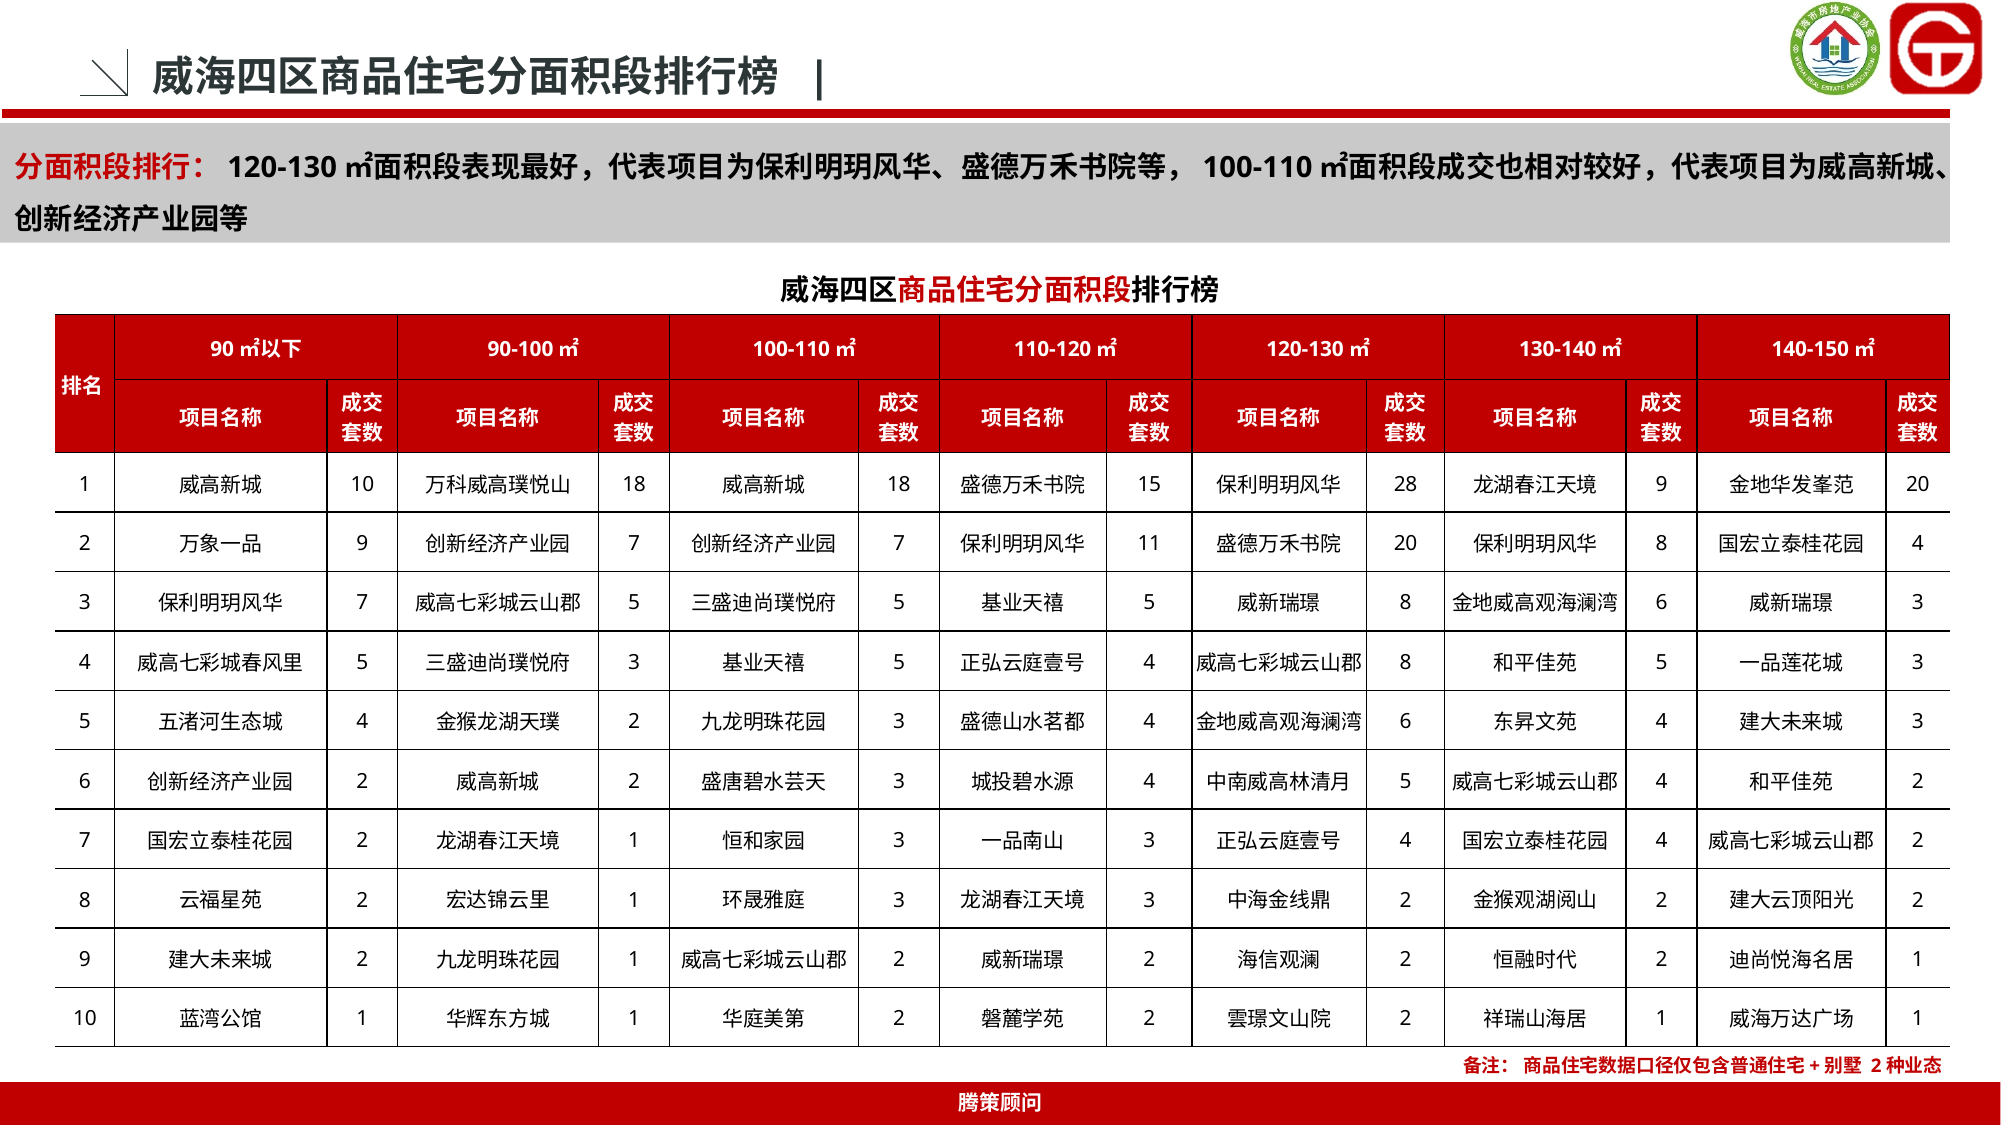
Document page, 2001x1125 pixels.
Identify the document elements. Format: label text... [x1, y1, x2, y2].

table_cell 1 [328, 988, 397, 1046]
table_cell 2 [328, 750, 397, 808]
table_header 140-150㎡ [1698, 315, 1949, 379]
table_cell 3 [1887, 572, 1950, 630]
table_cell 威高七彩城云山郡 [670, 929, 858, 987]
table_cell 盛德万禾书院 [1193, 513, 1366, 571]
table_cell 成交 套数 [859, 380, 939, 452]
table_cell 2 [1887, 750, 1950, 808]
table_cell 蓝湾公馆 [115, 988, 326, 1046]
table_cell 5 [599, 572, 669, 630]
table_cell 18 [599, 453, 669, 511]
table_cell 万象一品 [115, 513, 326, 571]
table_cell 金地华发峯范 [1698, 453, 1885, 511]
table_cell 20 [1887, 453, 1950, 511]
table_header 100-110㎡ [670, 315, 939, 379]
table_cell 3 [1107, 869, 1191, 927]
table_cell 2 [859, 988, 939, 1046]
table_cell 2 [1107, 988, 1191, 1046]
table_cell 3 [1107, 810, 1191, 868]
table_cell 宏达锦云里 [398, 869, 598, 927]
table_cell 成交 套数 [328, 380, 397, 452]
table_cell 威新瑞璟 [1698, 572, 1885, 630]
table_cell 成交 套数 [599, 380, 669, 452]
table_cell 3 [1887, 632, 1950, 690]
table_cell 1 [599, 869, 669, 927]
table_cell 1 [1887, 988, 1950, 1046]
table_cell 4 [1887, 513, 1950, 571]
table_cell 项目名称 [1698, 380, 1885, 452]
text_box 威海四区商品住宅分面积段排行榜 [693, 263, 1308, 314]
table_cell 城投碧水源 [940, 750, 1106, 808]
table_cell 2 [1367, 869, 1444, 927]
table_cell 成交 套数 [1367, 380, 1444, 452]
picture [1786, 0, 1989, 98]
table_cell 华辉东方城 [398, 988, 598, 1046]
table_cell 威高七彩城云山郡 [1445, 750, 1625, 808]
table_cell 1 [55, 453, 114, 511]
table_cell 创新经济产业园 [398, 513, 598, 571]
table_cell 国宏立泰桂花园 [1698, 513, 1885, 571]
table_cell 和平佳苑 [1445, 632, 1625, 690]
table_cell 和平佳苑 [1698, 750, 1885, 808]
table_cell 成交 套数 [1887, 380, 1950, 452]
table_cell 金地威高观海澜湾 [1193, 691, 1366, 749]
table_cell 保利明玥风华 [1445, 513, 1625, 571]
table_cell 2 [328, 869, 397, 927]
table_cell 华庭美第 [670, 988, 858, 1046]
table_cell 2 [1627, 869, 1696, 927]
table_cell 创新经济产业园 [670, 513, 858, 571]
table_cell 10 [55, 988, 114, 1046]
table_cell 五渚河生态城 [115, 691, 326, 749]
table_cell 威高新城 [398, 750, 598, 808]
table_cell 中海金线鼎 [1193, 869, 1366, 927]
table_cell 恒融时代 [1445, 929, 1625, 987]
table_cell 7 [328, 572, 397, 630]
table_header 排名 [55, 315, 114, 452]
table_cell 15 [1107, 453, 1191, 511]
table_cell 4 [1107, 632, 1191, 690]
table_cell 威高七彩城春风里 [115, 632, 326, 690]
table_cell 4 [1627, 750, 1696, 808]
table_cell 中南威高林清月 [1193, 750, 1366, 808]
table_cell 基业天禧 [670, 632, 858, 690]
table_cell 3 [599, 632, 669, 690]
table_cell 项目名称 [940, 380, 1106, 452]
table_cell 九龙明珠花园 [398, 929, 598, 987]
table_cell 国宏立泰桂花园 [115, 810, 326, 868]
table_cell 4 [1367, 810, 1444, 868]
table_cell 保利明玥风华 [1193, 453, 1366, 511]
table_cell 7 [859, 513, 939, 571]
table_cell 盛德山水茗都 [940, 691, 1106, 749]
table_cell 2 [599, 750, 669, 808]
table_cell 3 [859, 869, 939, 927]
table_header 90-100㎡ [398, 315, 669, 379]
table_cell 成交 套数 [1627, 380, 1696, 452]
table_cell 项目名称 [1193, 380, 1366, 452]
table_cell 海信观澜 [1193, 929, 1366, 987]
table_cell 5 [1107, 572, 1191, 630]
table_cell 恒和家园 [670, 810, 858, 868]
table_cell 1 [1887, 929, 1950, 987]
table_cell 正弘云庭壹号 [1193, 810, 1366, 868]
table_cell 2 [1887, 810, 1950, 868]
table_cell 6 [55, 750, 114, 808]
table_cell 28 [1367, 453, 1444, 511]
table_cell 5 [859, 572, 939, 630]
text_box 威海四区商品住宅分面积段排行榜 | [138, 41, 1236, 108]
table_cell 4 [1627, 691, 1696, 749]
table_cell 项目名称 [1445, 380, 1625, 452]
table_cell 威新瑞璟 [940, 929, 1106, 987]
table_cell 威海万达广场 [1698, 988, 1885, 1046]
table_cell 金猴观湖阅山 [1445, 869, 1625, 927]
table_cell 项目名称 [670, 380, 858, 452]
table_cell 3 [55, 572, 114, 630]
table_cell 4 [1107, 750, 1191, 808]
table_cell 1 [599, 988, 669, 1046]
table_cell 龙湖春江天境 [940, 869, 1106, 927]
table_cell 4 [1107, 691, 1191, 749]
table_cell 8 [1367, 632, 1444, 690]
table_cell 正弘云庭壹号 [940, 632, 1106, 690]
table_cell 东昇文苑 [1445, 691, 1625, 749]
table_cell 威高七彩城云山郡 [1698, 810, 1885, 868]
table_cell 7 [55, 810, 114, 868]
table_cell 9 [55, 929, 114, 987]
table_header 110-120㎡ [940, 315, 1191, 379]
table_cell 20 [1367, 513, 1444, 571]
table_cell 三盛迪尚璞悦府 [670, 572, 858, 630]
table_cell 金地威高观海澜湾 [1445, 572, 1625, 630]
table_cell 3 [859, 750, 939, 808]
table_cell 8 [55, 869, 114, 927]
table_cell 9 [1627, 453, 1696, 511]
table_cell 磐麓学苑 [940, 988, 1106, 1046]
table_cell 万科威高璞悦山 [398, 453, 598, 511]
table_cell 项目名称 [115, 380, 326, 452]
table_cell 2 [1887, 869, 1950, 927]
table_cell 8 [1367, 572, 1444, 630]
table_cell 1 [1627, 988, 1696, 1046]
table_cell 1 [599, 929, 669, 987]
table_cell 项目名称 [398, 380, 598, 452]
table_header 130-140㎡ [1445, 315, 1696, 379]
table_cell 雲璟文山院 [1193, 988, 1366, 1046]
table_cell 2 [328, 929, 397, 987]
table_cell 三盛迪尚璞悦府 [398, 632, 598, 690]
table_cell 威新瑞璟 [1193, 572, 1366, 630]
table_cell 威高七彩城云山郡 [1193, 632, 1366, 690]
table_cell 4 [55, 632, 114, 690]
table_cell 龙湖春江天境 [398, 810, 598, 868]
table_cell 2 [599, 691, 669, 749]
table_cell 2 [55, 513, 114, 571]
table_cell 建大未来城 [115, 929, 326, 987]
table_cell 11 [1107, 513, 1191, 571]
table_cell 保利明玥风华 [940, 513, 1106, 571]
table_cell 5 [1627, 632, 1696, 690]
table_cell 4 [328, 691, 397, 749]
table_cell 8 [1627, 513, 1696, 571]
table_cell 创新经济产业园 [115, 750, 326, 808]
table_cell 2 [1107, 929, 1191, 987]
table_cell 龙湖春江天境 [1445, 453, 1625, 511]
table_cell 2 [328, 810, 397, 868]
table_cell 6 [1367, 691, 1444, 749]
text_box 备注： 商品住宅数据口径仅包含普通住宅+别墅 2种业态 [1295, 1046, 1957, 1085]
table_header 90㎡以下 [115, 315, 397, 379]
table_cell 威高新城 [670, 453, 858, 511]
table_cell 1 [599, 810, 669, 868]
table_cell 3 [859, 810, 939, 868]
table_cell 云福星苑 [115, 869, 326, 927]
table_cell 一品南山 [940, 810, 1106, 868]
table_cell 3 [1887, 691, 1950, 749]
table_cell 九龙明珠花园 [670, 691, 858, 749]
table_cell 18 [859, 453, 939, 511]
text_box 分面积段排行：120-130㎡面积段表现最好，代表项目为保利明玥风华、盛德万禾书院等，100-110㎡面积段成交也相对较好，代表项目为威高新城、创新经济产业园等 [0, 123, 1950, 243]
table_cell 6 [1627, 572, 1696, 630]
table_cell 2 [1367, 929, 1444, 987]
table_cell 5 [55, 691, 114, 749]
table_cell 祥瑞山海居 [1445, 988, 1625, 1046]
table_cell 7 [599, 513, 669, 571]
table_cell 基业天禧 [940, 572, 1106, 630]
table_cell 9 [328, 513, 397, 571]
table_cell 5 [859, 632, 939, 690]
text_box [80, 48, 128, 96]
table_cell 2 [859, 929, 939, 987]
table_cell 国宏立泰桂花园 [1445, 810, 1625, 868]
table_cell 一品莲花城 [1698, 632, 1885, 690]
table_cell 环晟雅庭 [670, 869, 858, 927]
table_cell 盛唐碧水芸天 [670, 750, 858, 808]
table_cell 保利明玥风华 [115, 572, 326, 630]
table_cell 3 [859, 691, 939, 749]
table_cell 2 [1627, 929, 1696, 987]
table_cell 建大未来城 [1698, 691, 1885, 749]
table_cell 5 [1367, 750, 1444, 808]
table_cell 迪尚悦海名居 [1698, 929, 1885, 987]
table_cell 5 [328, 632, 397, 690]
table_cell 4 [1627, 810, 1696, 868]
table_cell 成交 套数 [1107, 380, 1191, 452]
table_cell 盛德万禾书院 [940, 453, 1106, 511]
table_cell 金猴龙湖天璞 [398, 691, 598, 749]
table_cell 建大云顶阳光 [1698, 869, 1885, 927]
table_cell 2 [1367, 988, 1444, 1046]
table_cell 威高新城 [115, 453, 326, 511]
table_cell 威高七彩城云山郡 [398, 572, 598, 630]
table_header 120-130㎡ [1193, 315, 1444, 379]
table_cell 10 [328, 453, 397, 511]
